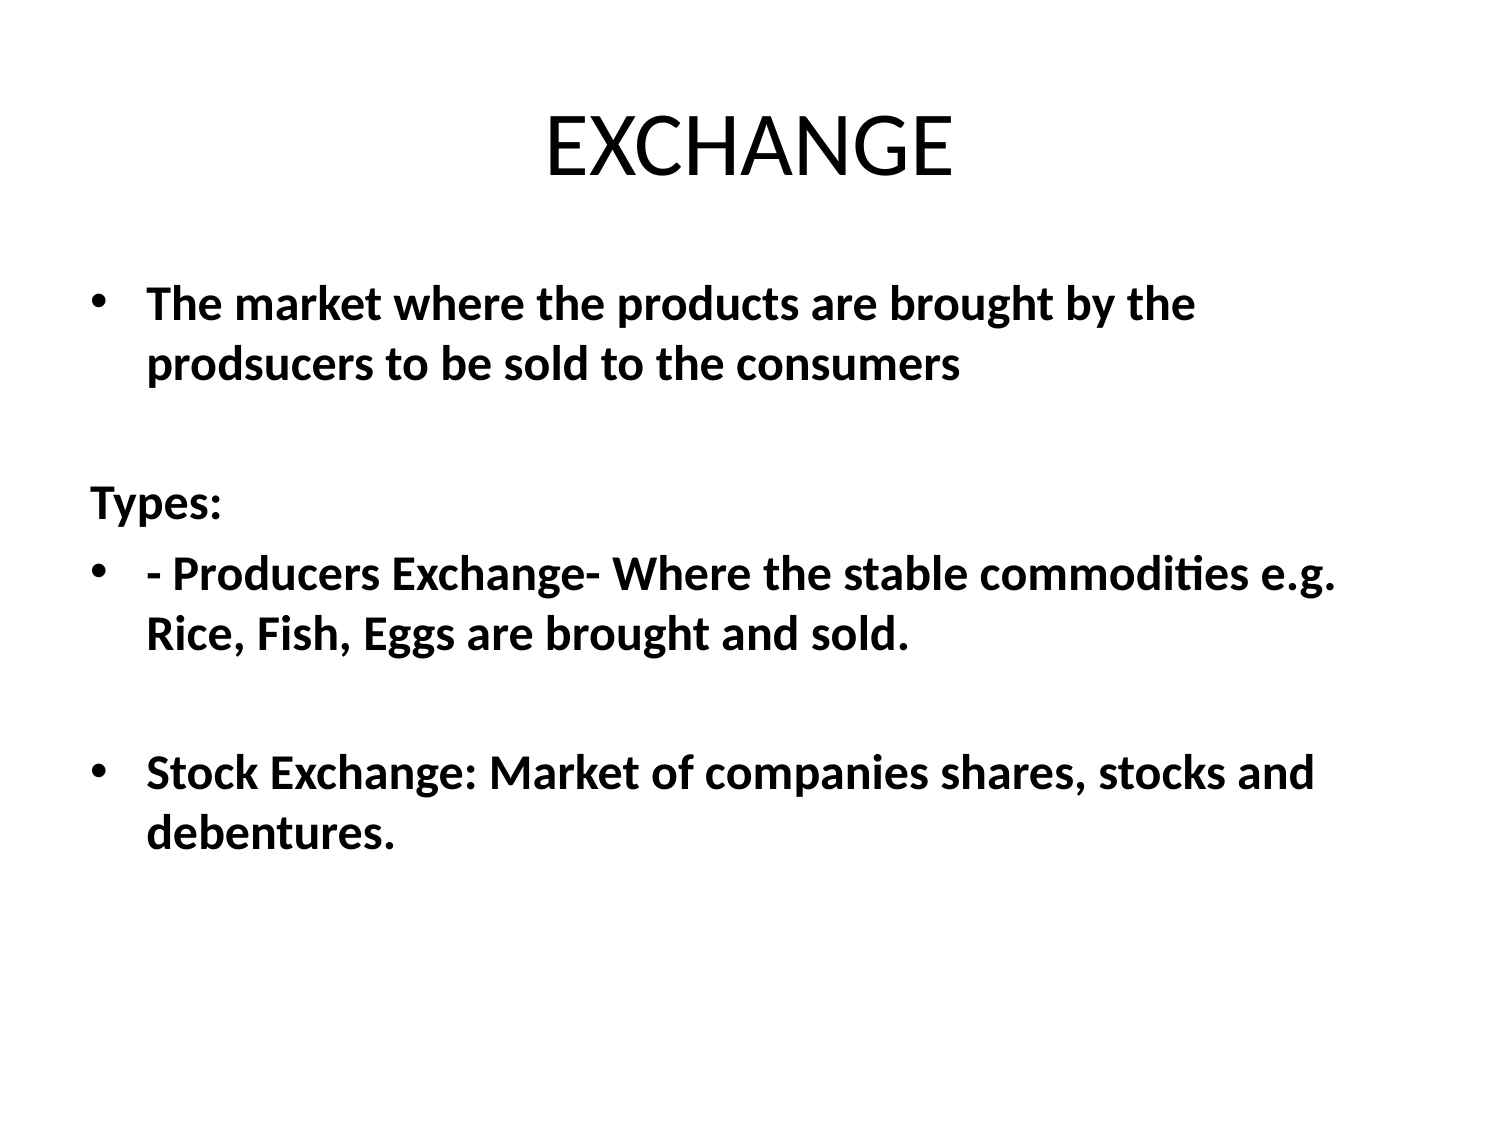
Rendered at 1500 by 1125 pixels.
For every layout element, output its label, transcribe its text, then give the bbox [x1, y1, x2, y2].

title EXCHANGE [75, 45, 1425, 233]
list The market where the products are brought by the prodsucers to be sold to the consumers Types: - Producers Exchange- Where the stable commodities e.g. Rice, Fish, Eggs are brought and sold. Stock Exchange: Market of companies shares, stocks and debentures. [75, 262, 1425, 1005]
